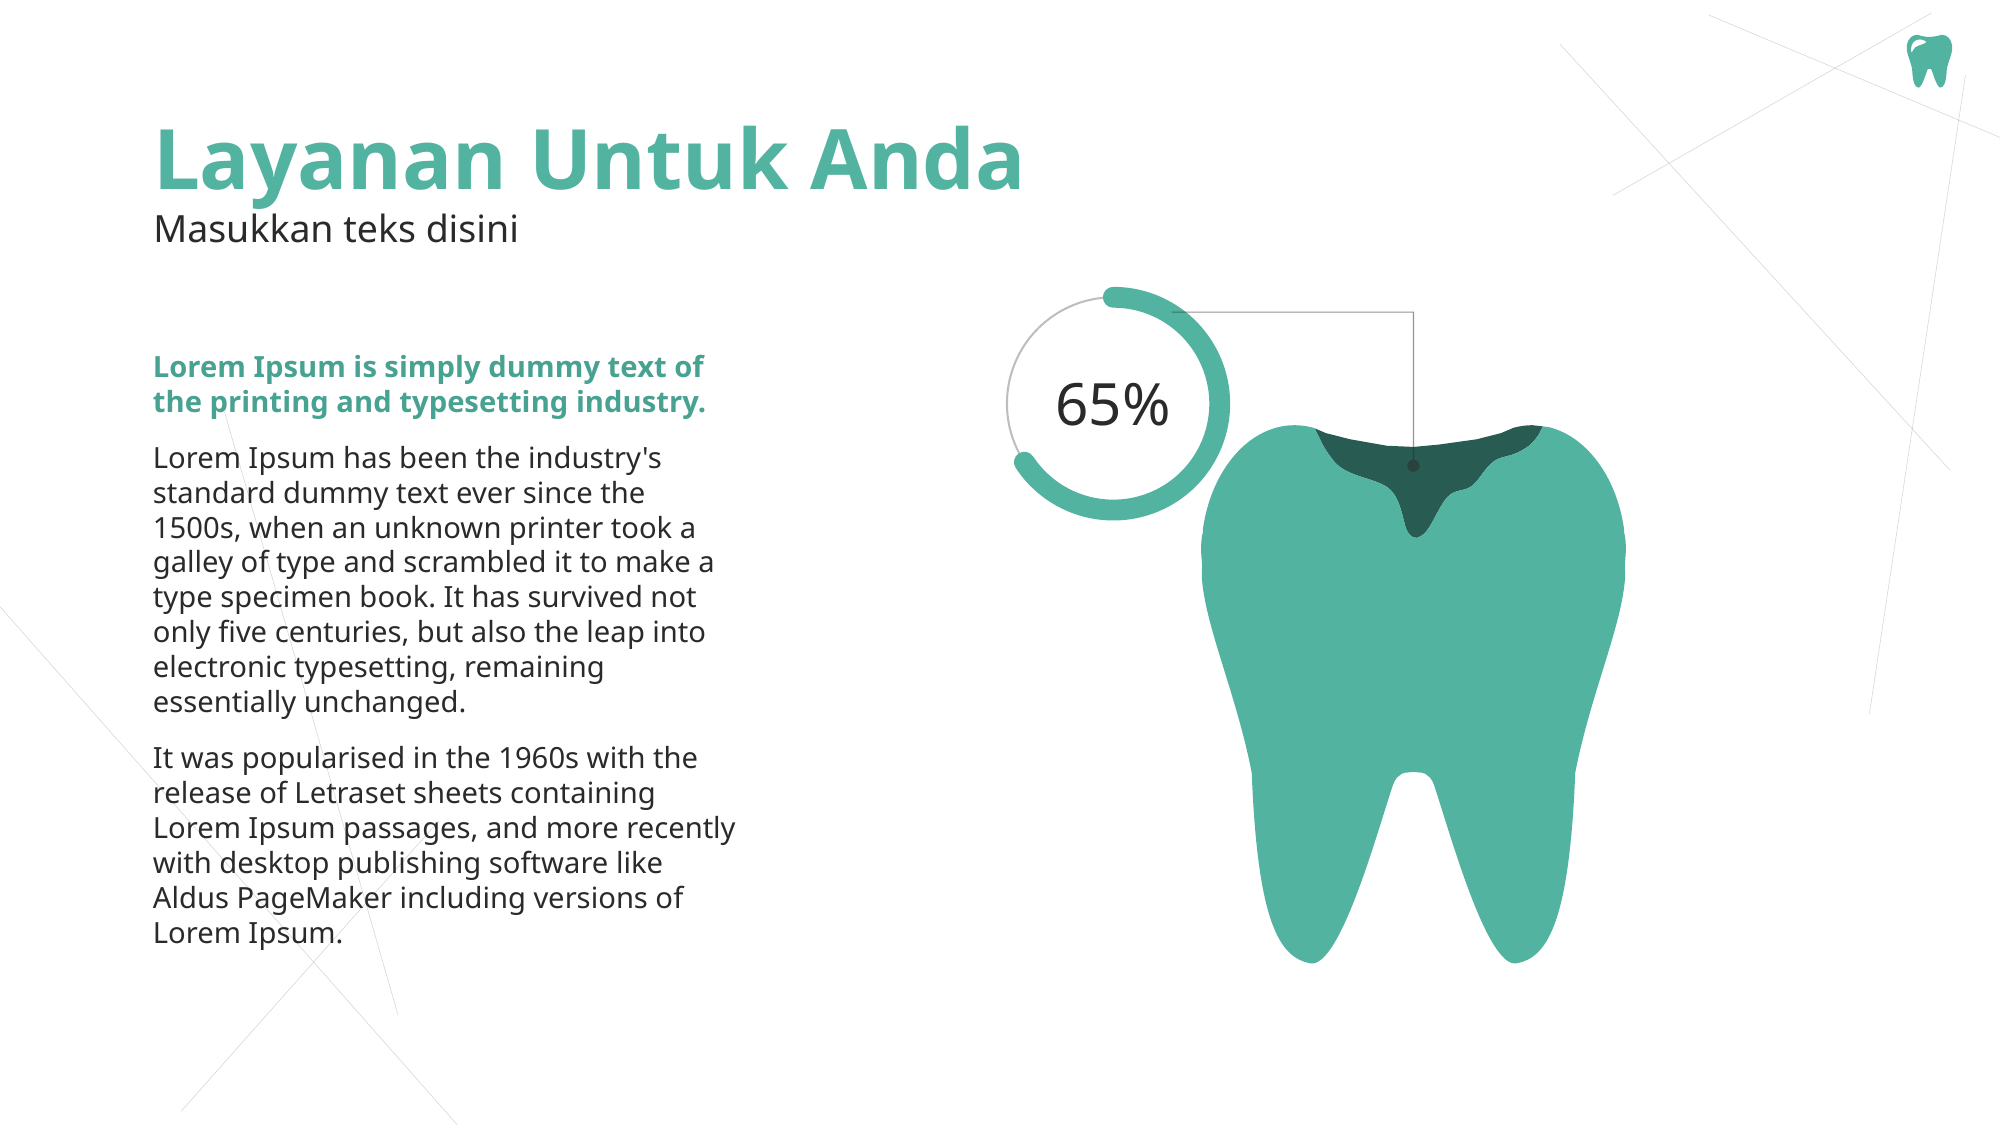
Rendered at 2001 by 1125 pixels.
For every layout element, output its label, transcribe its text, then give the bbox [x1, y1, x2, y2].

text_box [1171, 312, 1414, 466]
text_box [1006, 296, 1113, 462]
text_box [1201, 425, 1626, 964]
text_box Lorem Ipsum is simply dummy text of the printing and typesetting industry. Lorem Ipsum has been the industry's standard dummy text ever since the 1500s, when an unknown printer took a galley of type and scrambled it to make a type specimen book. It has survived not only five centuries, but also the leap into electronic typesetting, remaining essentially unchanged. It was popularised in the 1960s with the release of Letraset sheets containing Lorem Ipsum passages, and more recently with desktop publishing software like Aldus PageMaker including versions of Lorem Ipsum. [138, 340, 752, 957]
title Layanan Untuk Anda [138, 59, 1862, 202]
text_box [1023, 445, 1201, 511]
list Masukkan teks disini [138, 202, 1862, 262]
text_box [1112, 296, 1171, 359]
text_box 65% [1041, 359, 1171, 445]
